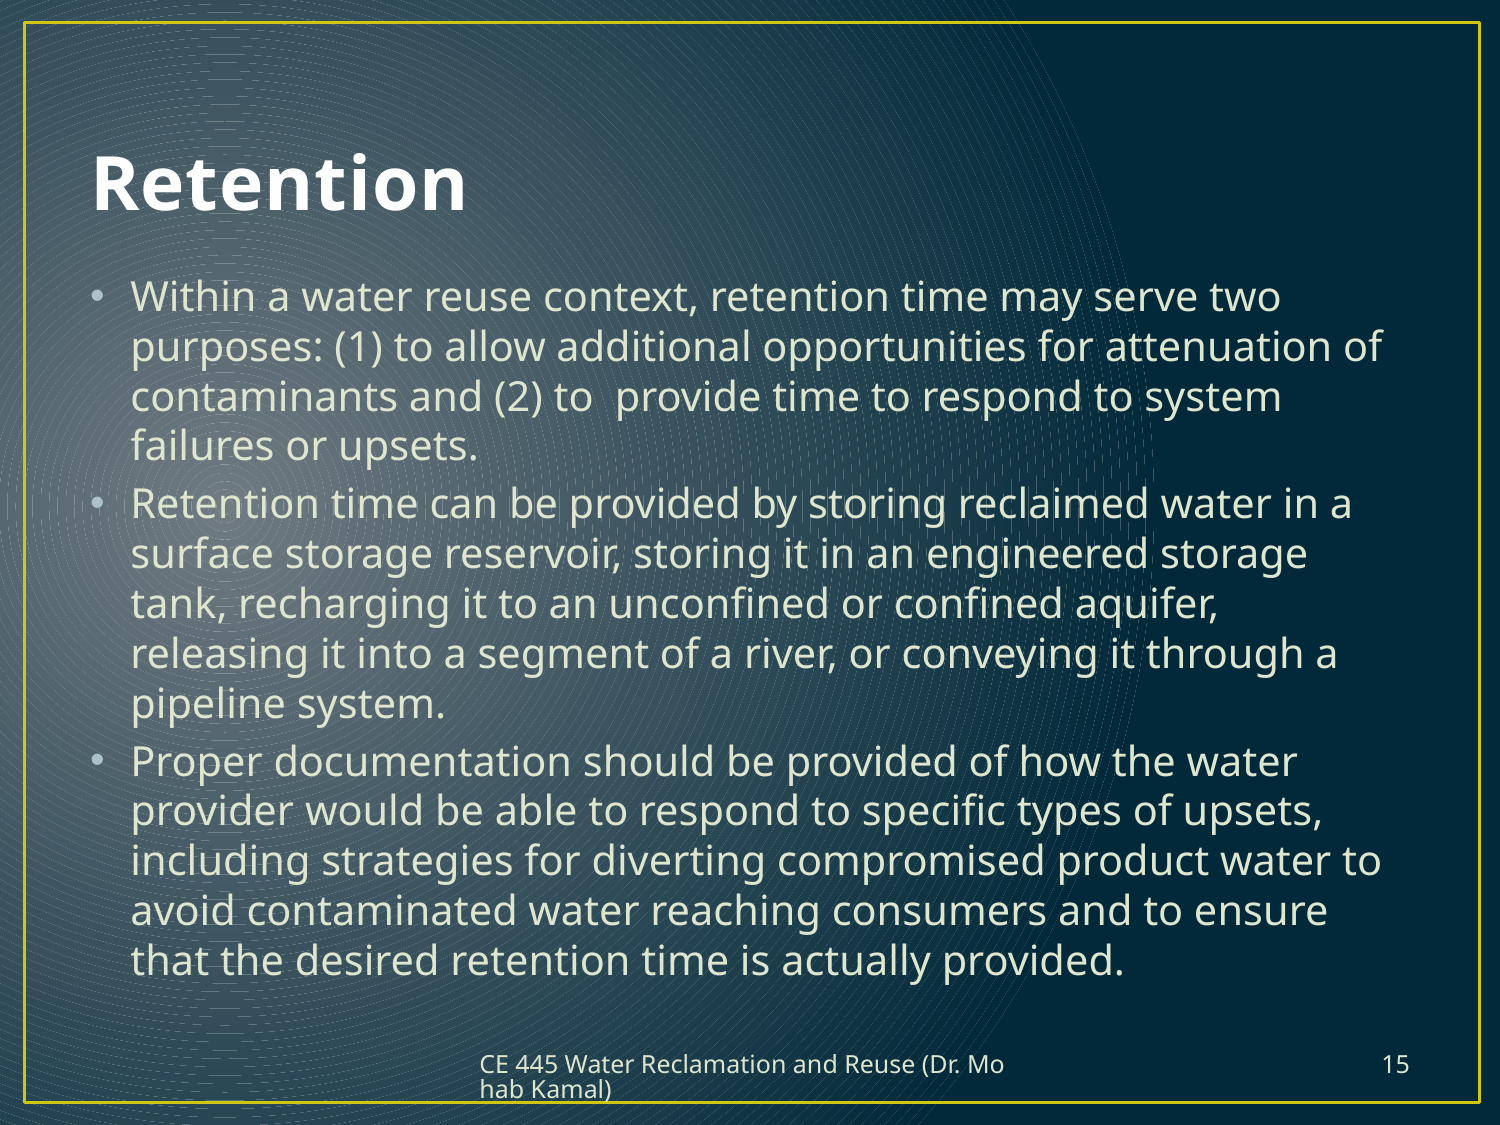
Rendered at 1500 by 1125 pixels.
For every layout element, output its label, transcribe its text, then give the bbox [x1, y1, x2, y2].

list Within a water reuse context, retention time may serve two purposes: (1) to allow additional opportunities for attenuation of contaminants and (2) to provide time to respond to system failures or upsets. Retention time can be provided by storing reclaimed water in a surface storage reservoir, storing it in an engineered storage tank, recharging it to an unconfined or confined aquifer, releasing it into a segment of a river, or conveying it through a pipeline system. Proper documentation should be provided of how the water provider would be able to respond to specific types of upsets, including strategies for diverting compromised product water to avoid contaminated water reaching consumers and to ensure that the desired retention time is actually provided. [75, 262, 1425, 1005]
footer CE 445 Water Reclamation and Reuse (Dr. Mohab Kamal) [464, 1035, 1036, 1096]
slide_number 15 [1074, 1035, 1425, 1096]
title Retention [75, 45, 1425, 233]
